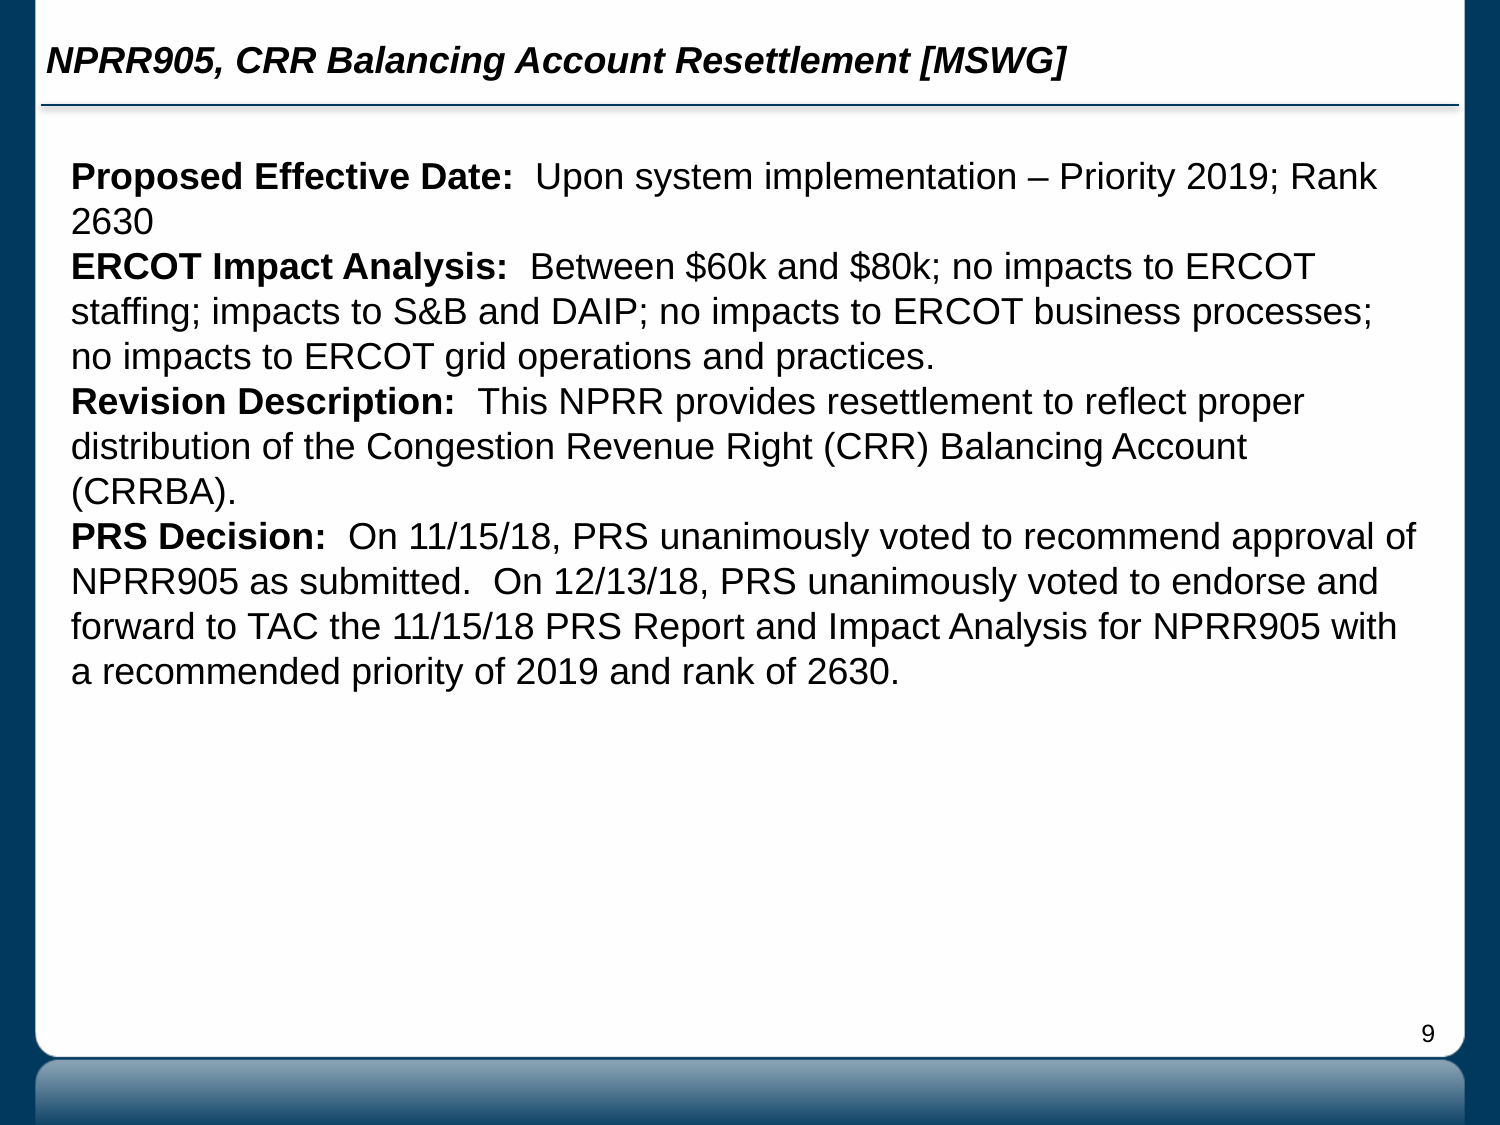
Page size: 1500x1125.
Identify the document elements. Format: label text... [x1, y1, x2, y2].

text_box Proposed Effective Date: Upon system implementation – Priority 2019; Rank 2630 ERCOT Impact Analysis: Between $60k and $80k; no impacts to ERCOT staffing; impacts to S&B and DAIP; no impacts to ERCOT business processes; no impacts to ERCOT grid operations and practices. Revision Description: This NPRR provides resettlement to reflect proper distribution of the Congestion Revenue Right (CRR) Balancing Account (CRRBA). PRS Decision: On 11/15/18, PRS unanimously voted to recommend approval of NPRR905 as submitted. On 12/13/18, PRS unanimously voted to endorse and forward to TAC the 11/15/18 PRS Report and Impact Analysis for NPRR905 with a recommended priority of 2019 and rank of 2630. [55, 144, 1436, 699]
picture [35, 0, 1465, 1125]
title NPRR905, CRR Balancing Account Resettlement [MSWG] [31, 20, 1464, 97]
